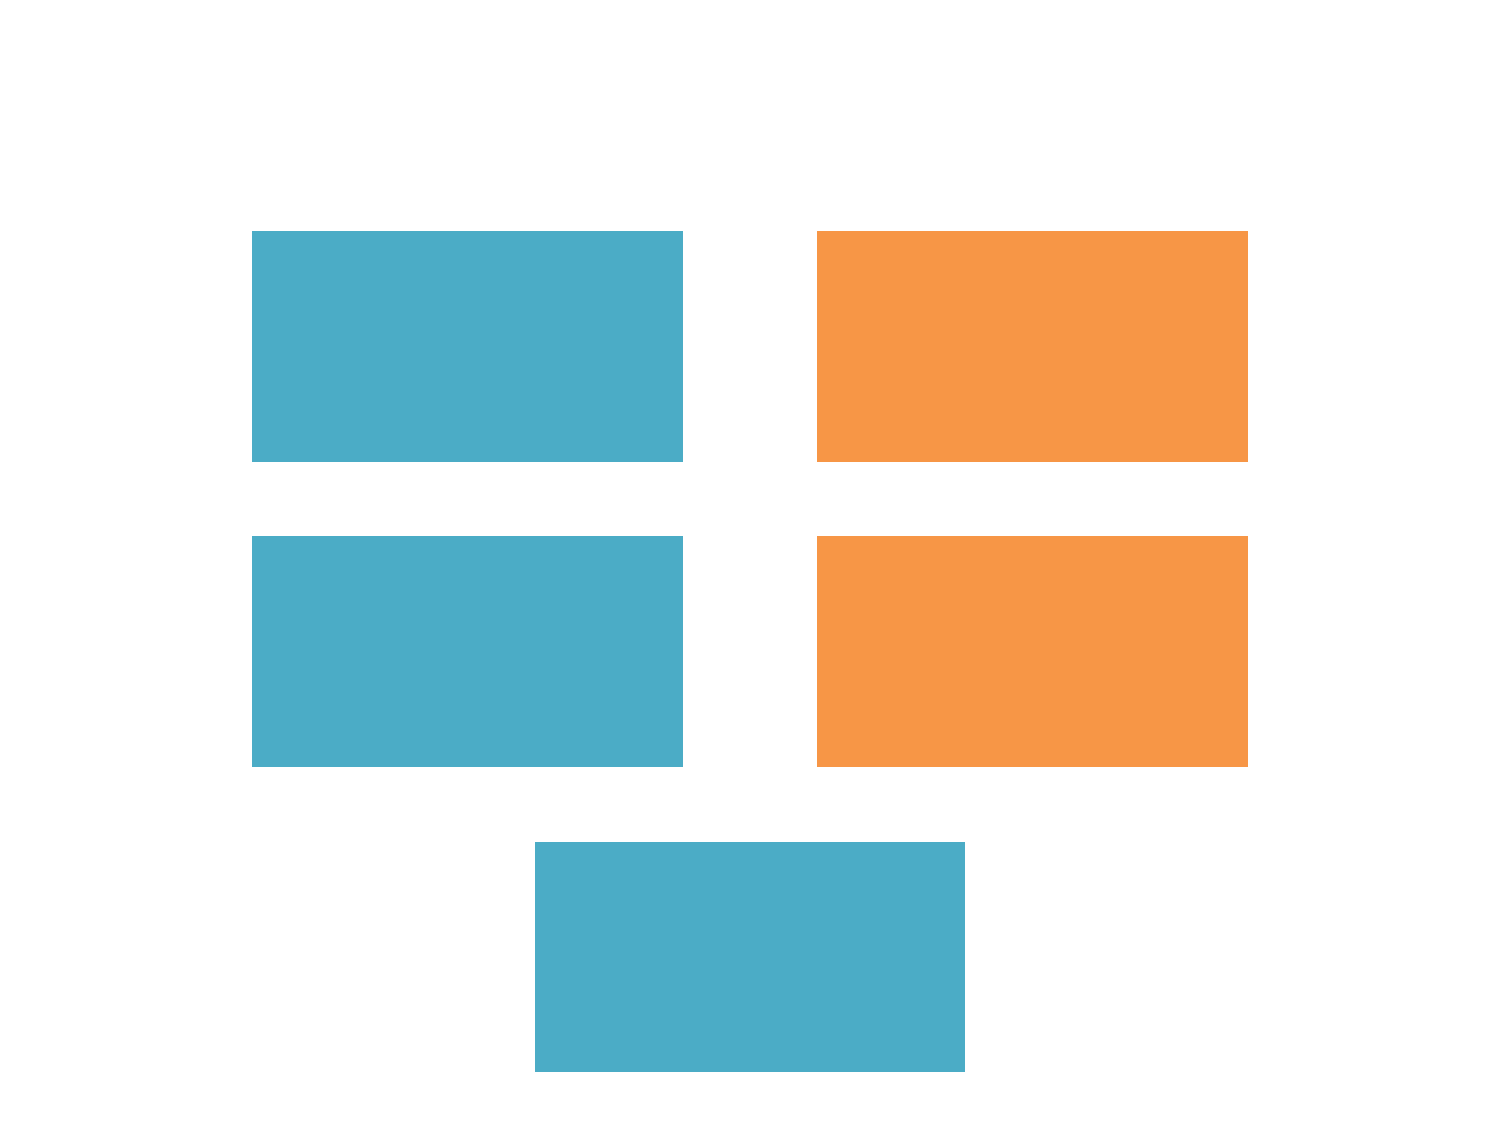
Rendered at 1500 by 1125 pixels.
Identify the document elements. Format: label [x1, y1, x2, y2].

text_box [249, 228, 1251, 897]
